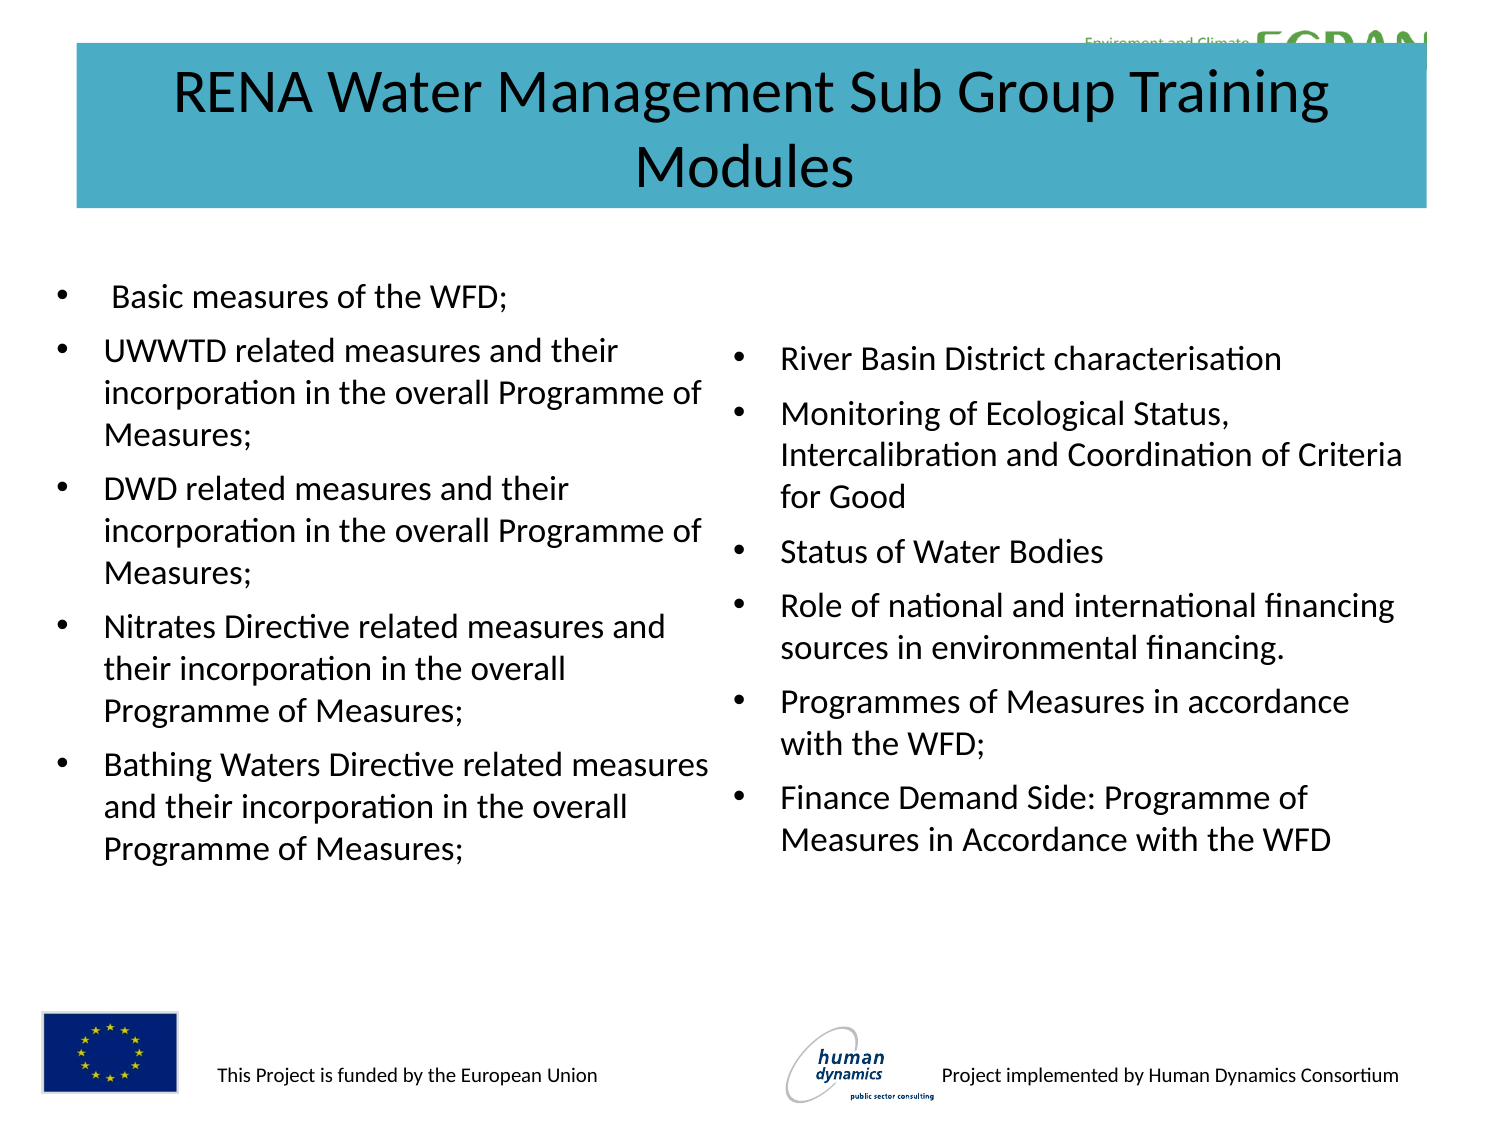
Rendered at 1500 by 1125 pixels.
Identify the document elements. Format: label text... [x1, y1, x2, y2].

picture [41, 1024, 179, 1094]
title RENA Water Management Sub Group Training Modules [76, 42, 1427, 209]
list Basic measures of the WFD; UWWTD related measures and their incorporation in the overall Programme of Measures; DWD related measures and their incorporation in the overall Programme of Measures; Nitrates Directive related measures and their incorporation in the overall Programme of Measures; Bathing Waters Directive related measures and their incorporation in the overall Programme of Measures; River Basin District characterisation Monitoring of Ecological Status, Intercalibration and Coordination of Criteria for Good Status of Water Bodies Role of national and international financing sources in environmental financing. Programmes of Measures in accordance with the WFD; Finance Demand Side: Programme of Measures in Accordance with the WFD [41, 219, 1425, 1024]
picture [1057, 30, 1427, 42]
